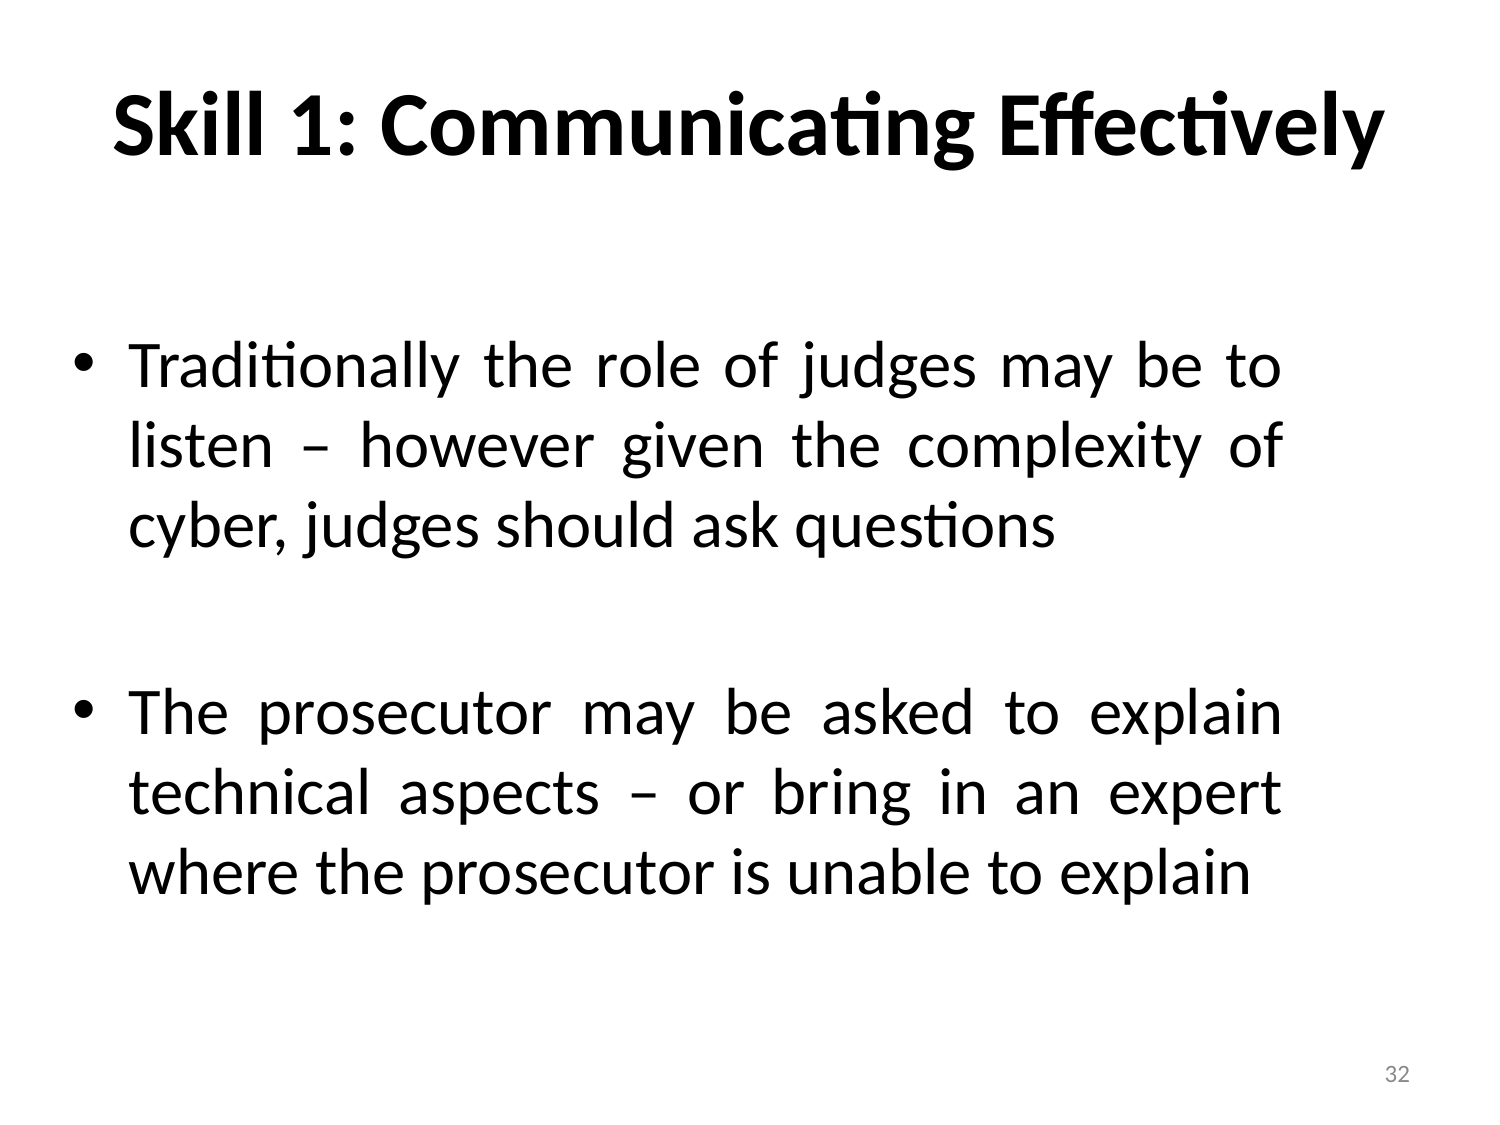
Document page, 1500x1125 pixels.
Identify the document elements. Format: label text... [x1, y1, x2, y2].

text_box Traditionally the role of judges may be to listen – however given the complexity of cyber, judges should ask questions The prosecutor may be asked to explain technical aspects – or bring in an expert where the prosecutor is unable to explain [57, 220, 1300, 1097]
title Skill 1: Communicating Effectively [75, 24, 1425, 213]
slide_number 32 [1074, 1042, 1425, 1103]
